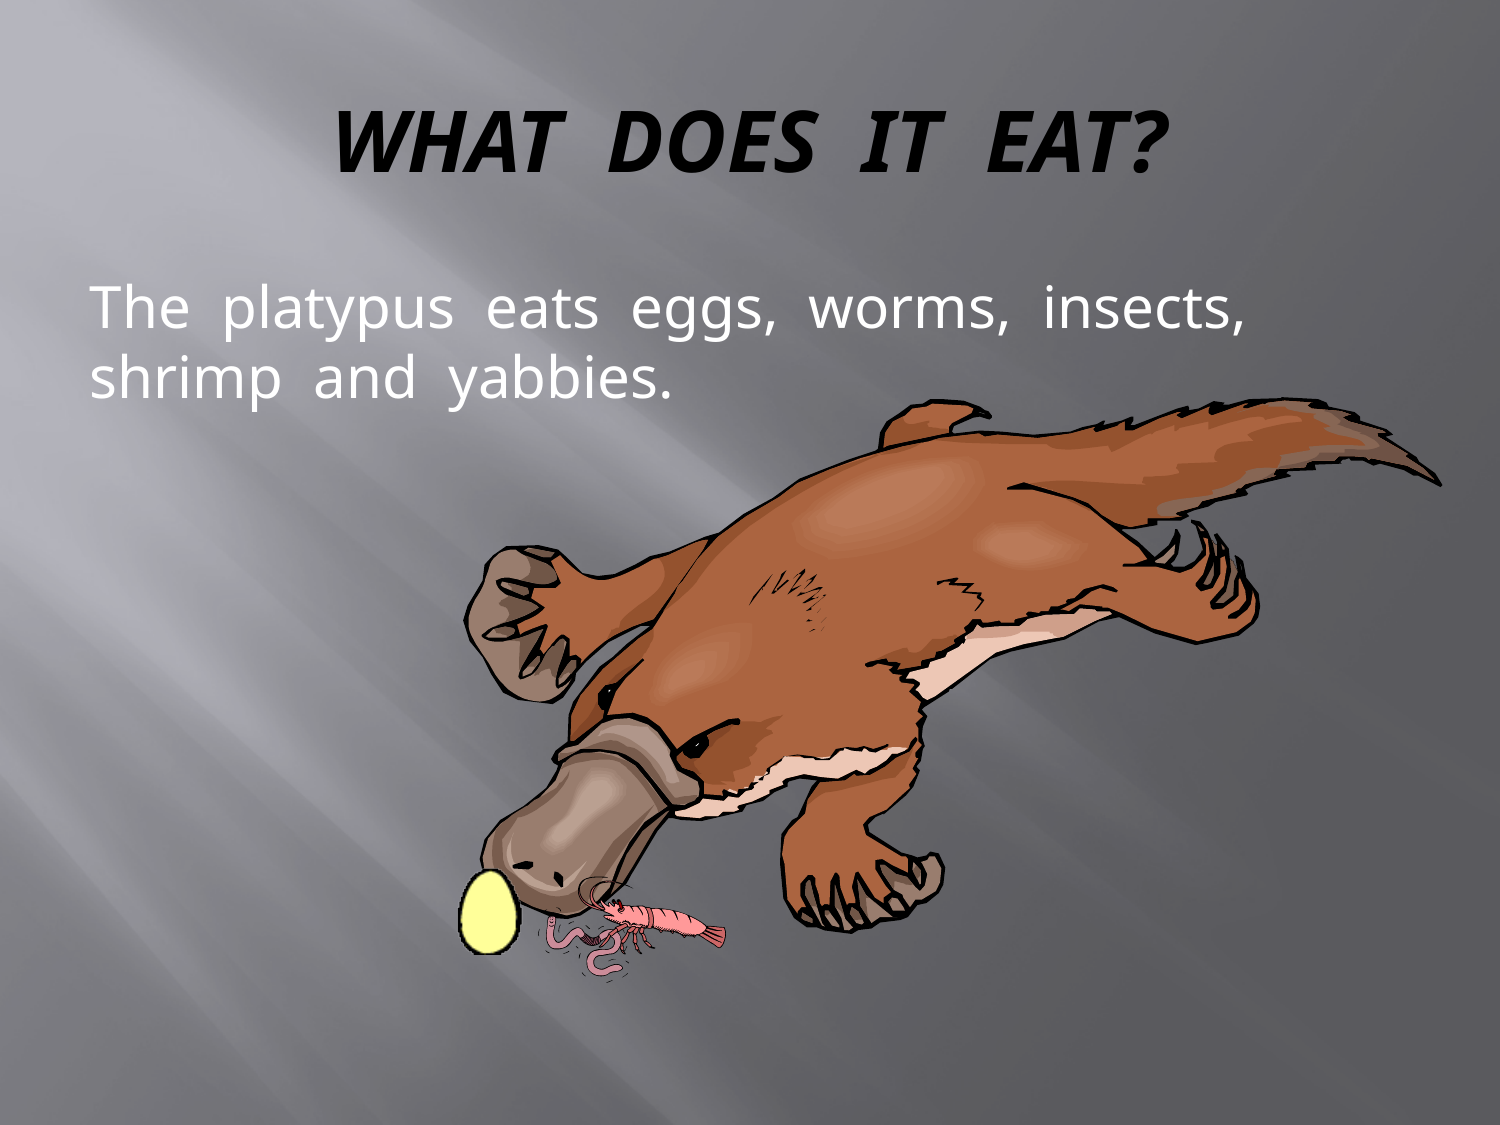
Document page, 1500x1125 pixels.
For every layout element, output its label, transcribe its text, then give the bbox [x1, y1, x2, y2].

title WHAT DOES IT EAT? [75, 45, 1425, 233]
picture [430, 396, 1443, 984]
list The platypus eats eggs, worms, insects, shrimp and yabbies. [75, 262, 1425, 1035]
